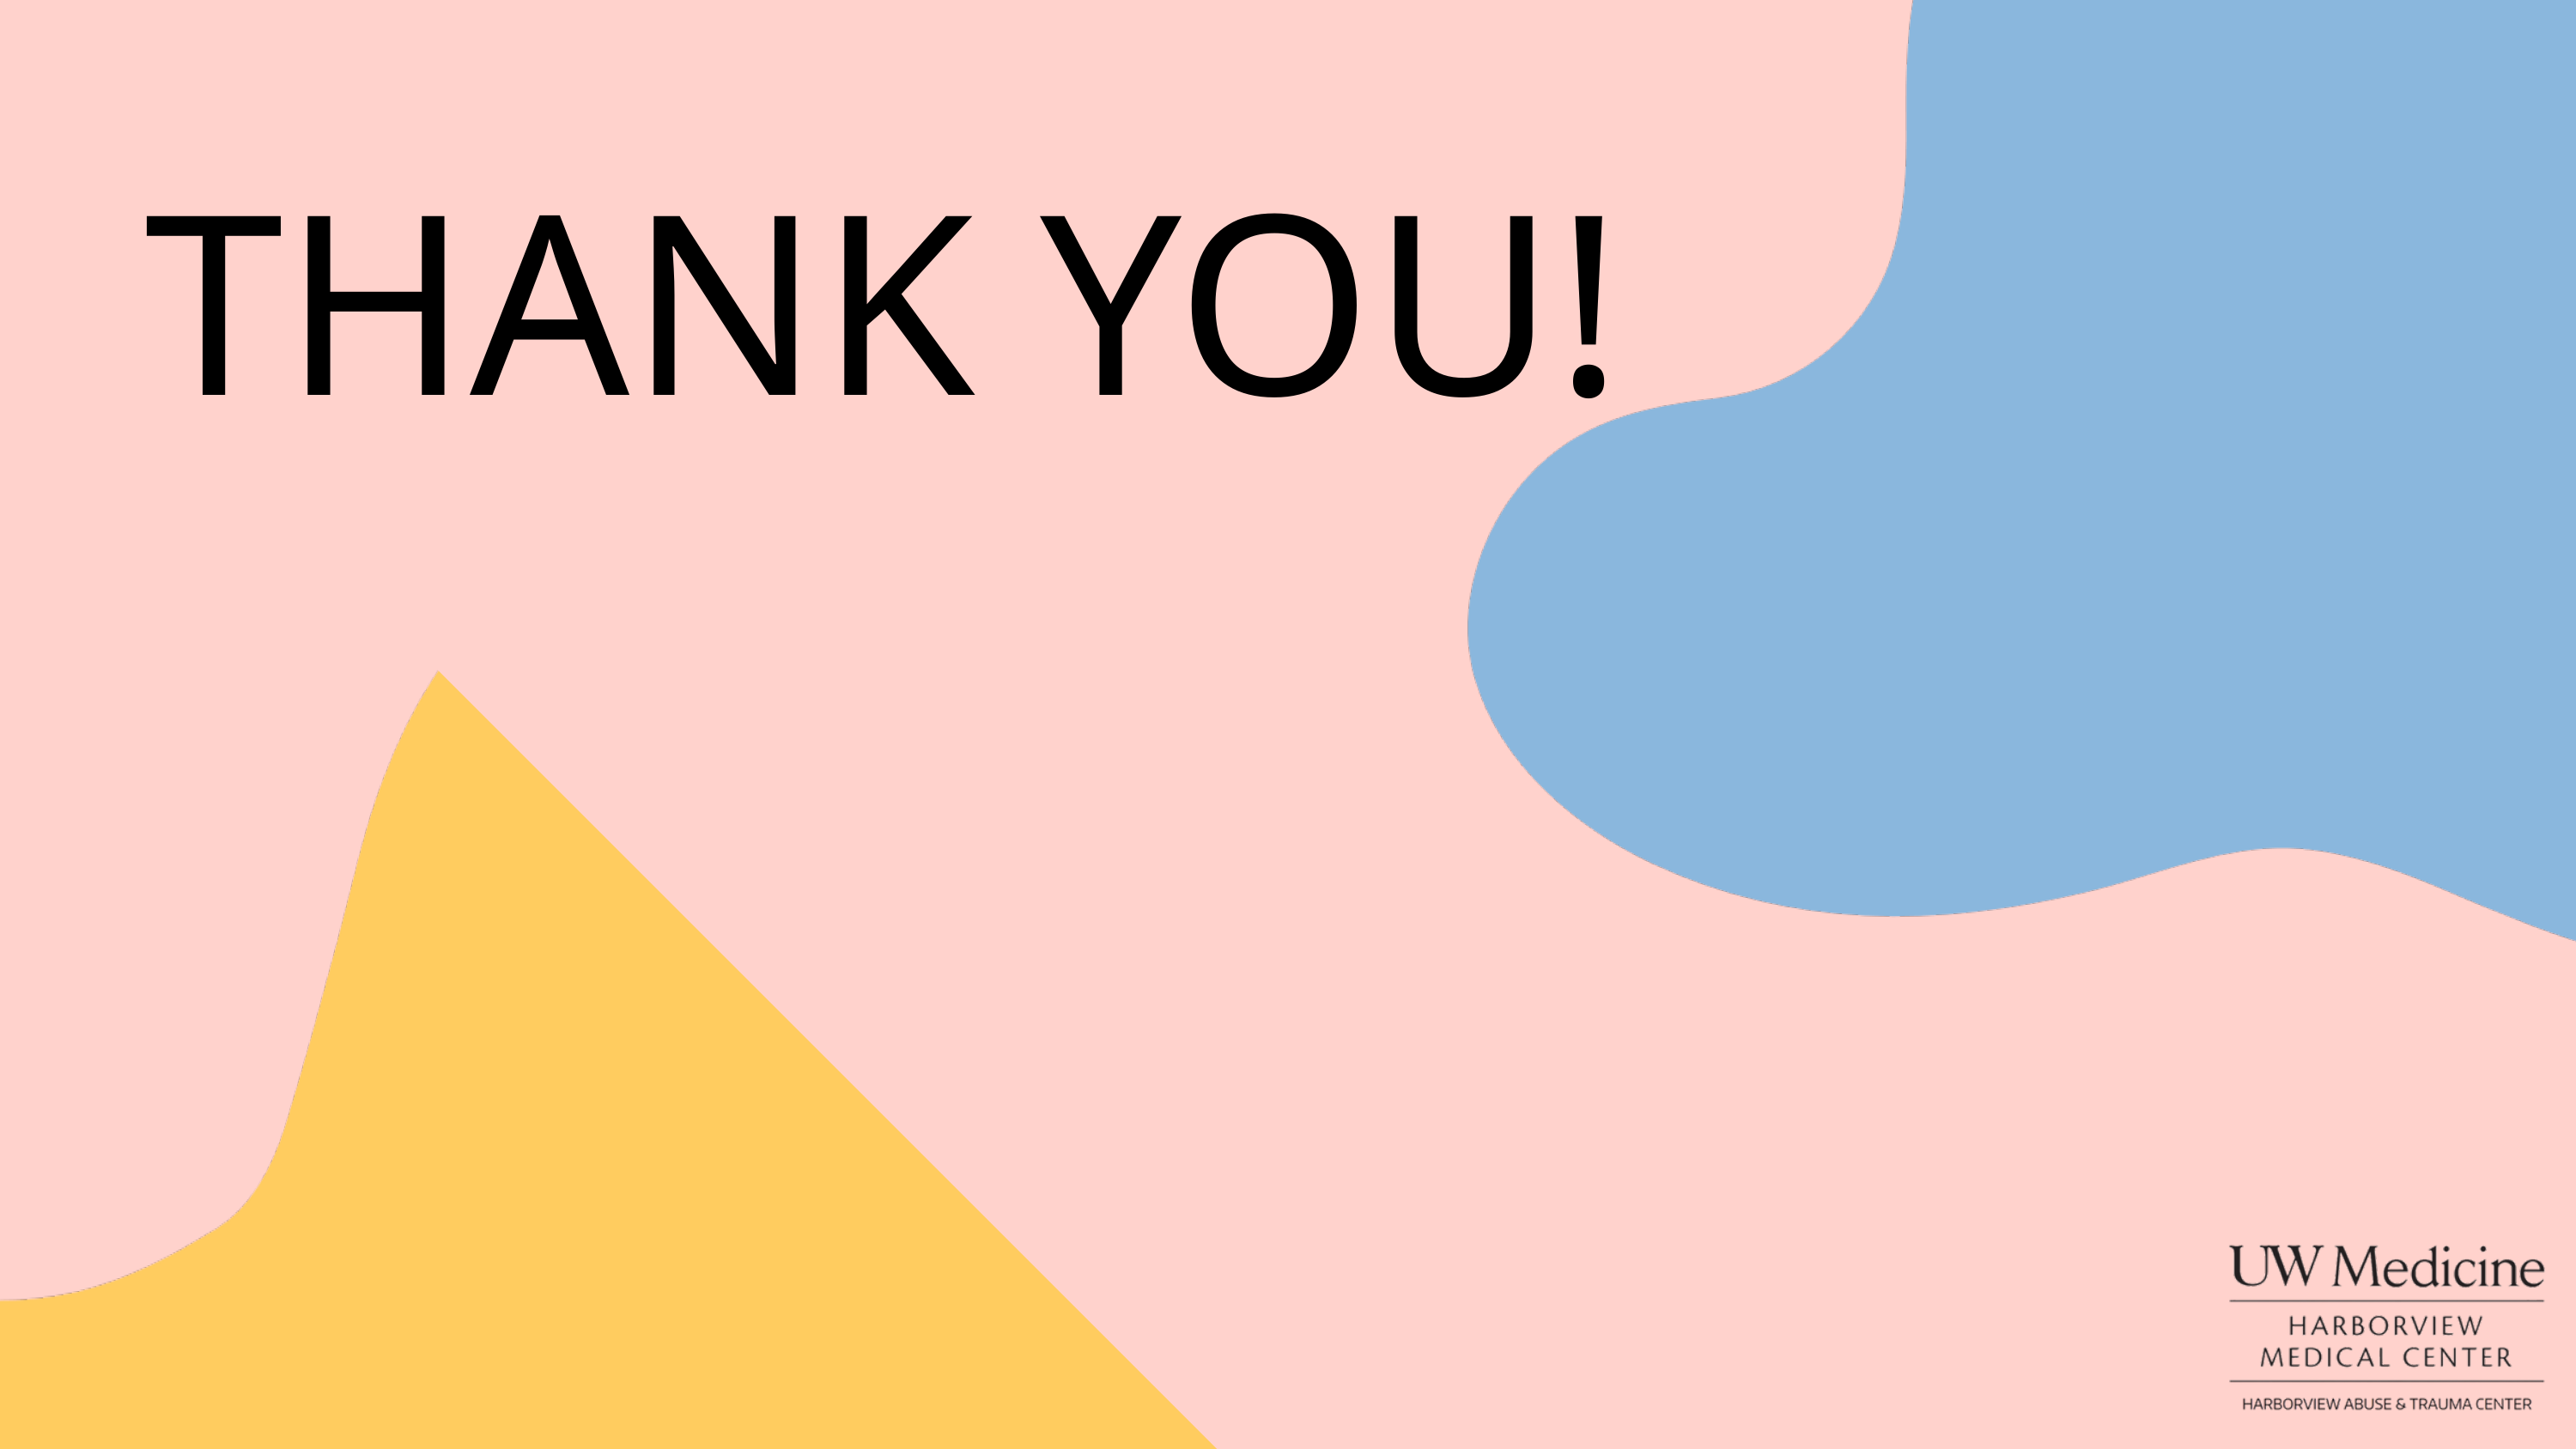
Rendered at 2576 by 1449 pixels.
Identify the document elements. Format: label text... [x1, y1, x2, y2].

text_box [2198, 1222, 2576, 1449]
text_box [0, 439, 1218, 1449]
text_box THANK YOU! [144, 144, 1633, 446]
text_box [1463, 0, 2576, 994]
